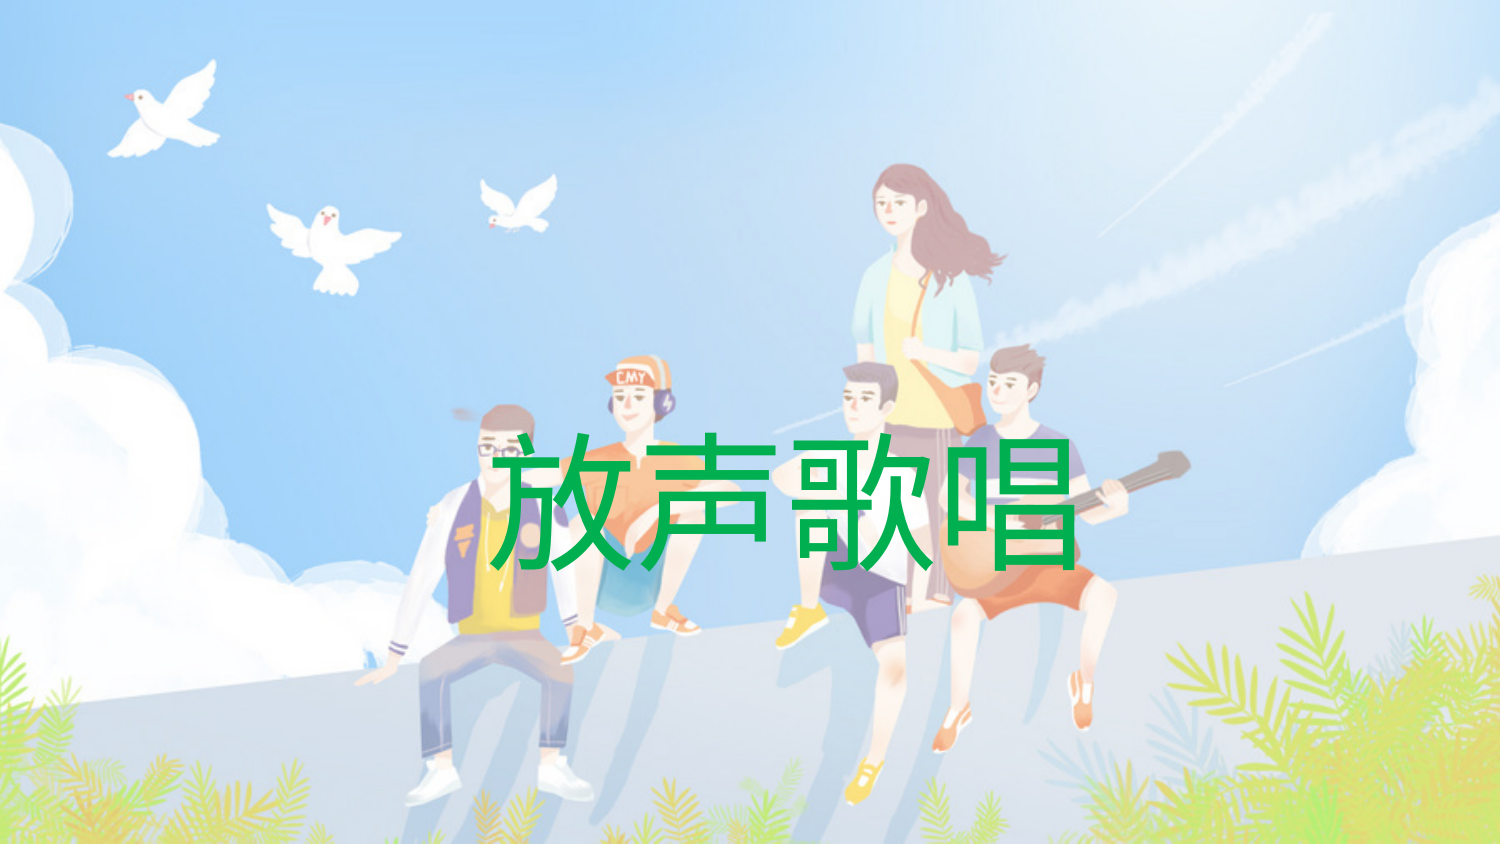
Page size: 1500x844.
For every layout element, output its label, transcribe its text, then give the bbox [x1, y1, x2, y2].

text_box 放声歌唱 [475, 404, 1238, 596]
picture [0, 0, 1500, 844]
